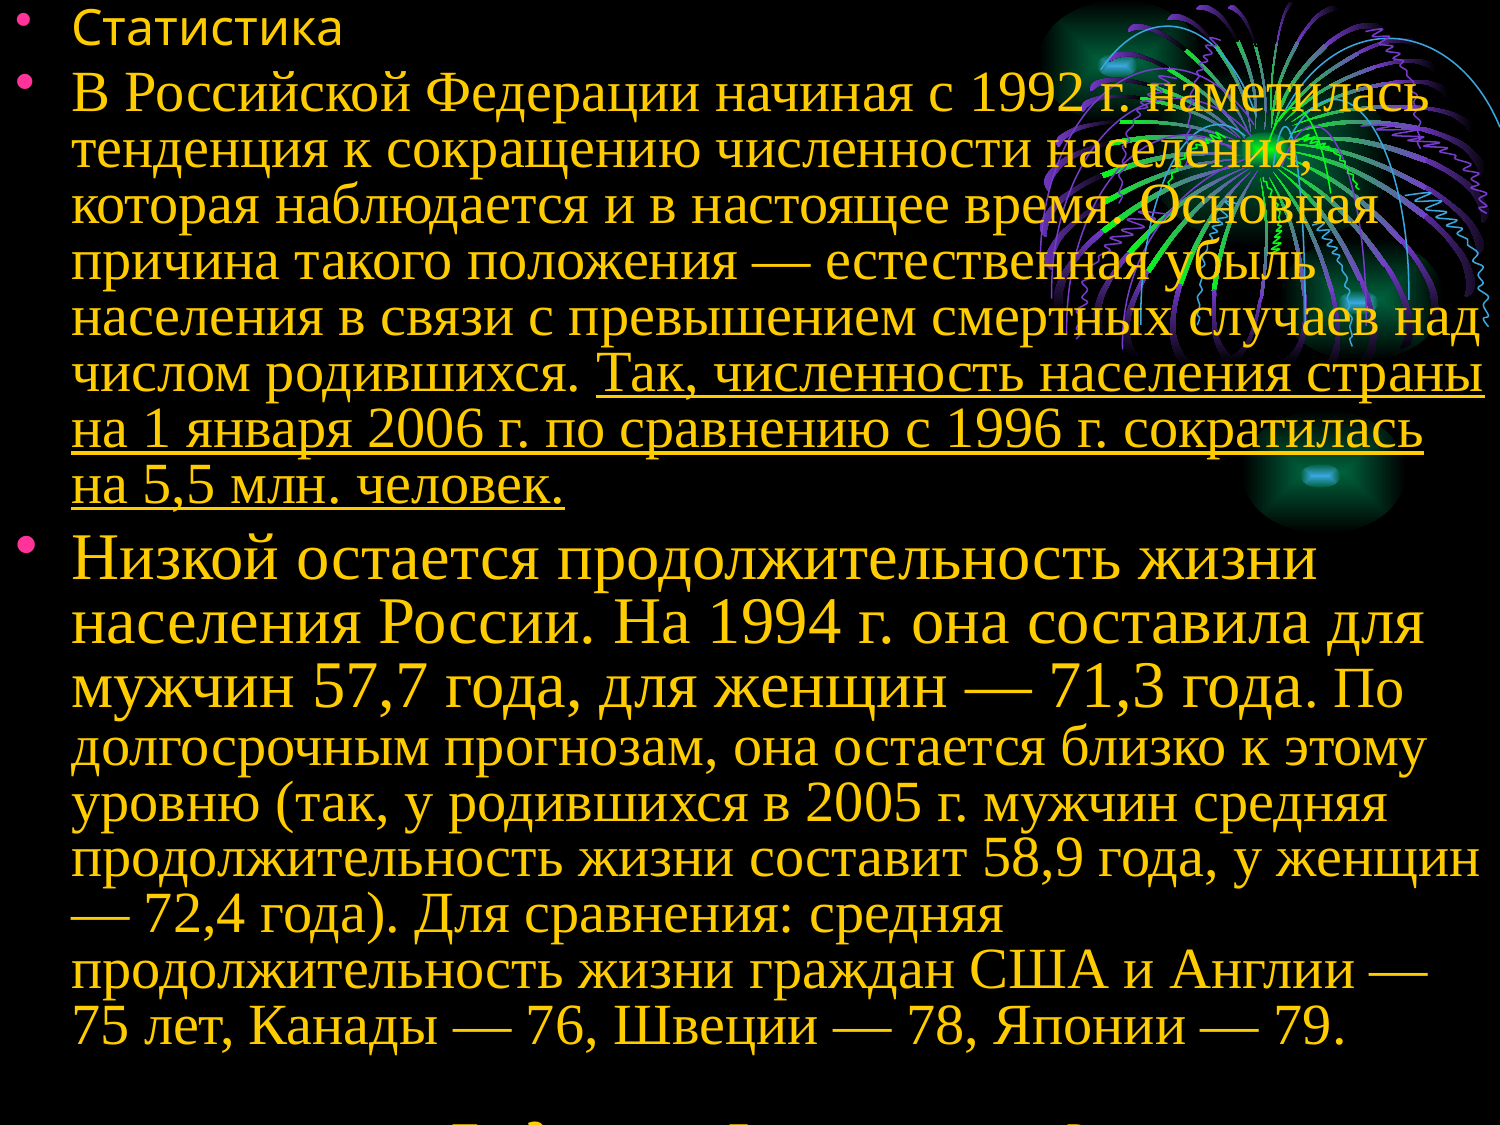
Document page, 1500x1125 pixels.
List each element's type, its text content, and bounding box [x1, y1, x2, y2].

list Статистика В Российской Федерации начиная с 1992 г. наметилась тенденция к сокращению численности населения, которая наблюдается и в настоящее время. Основная причина такого положения — естественная убыль населения в связи с превышением смертных случаев над числом родившихся. Так, численность населения страны на 1 января 2006 г. по сравнению с 1996 г. сократилась на 5,5 млн. человек. Низкой остается продолжительность жизни населения России. На 1994 г. она составила для мужчин 57,7 года, для женщин — 71,3 года. По долгосрочным прогнозам, она остается близко к этому уровню (так, у родившихся в 2005 г. мужчин средняя продолжительность жизни составит 58,9 года, у женщин — 72,4 года). Для сравнения: средняя продолжительность жизни граждан США и Англии — 75 лет, Канады — 76, Швеции — 78, Японии — 79. По данным Госкомстата России [0, 0, 1500, 1125]
